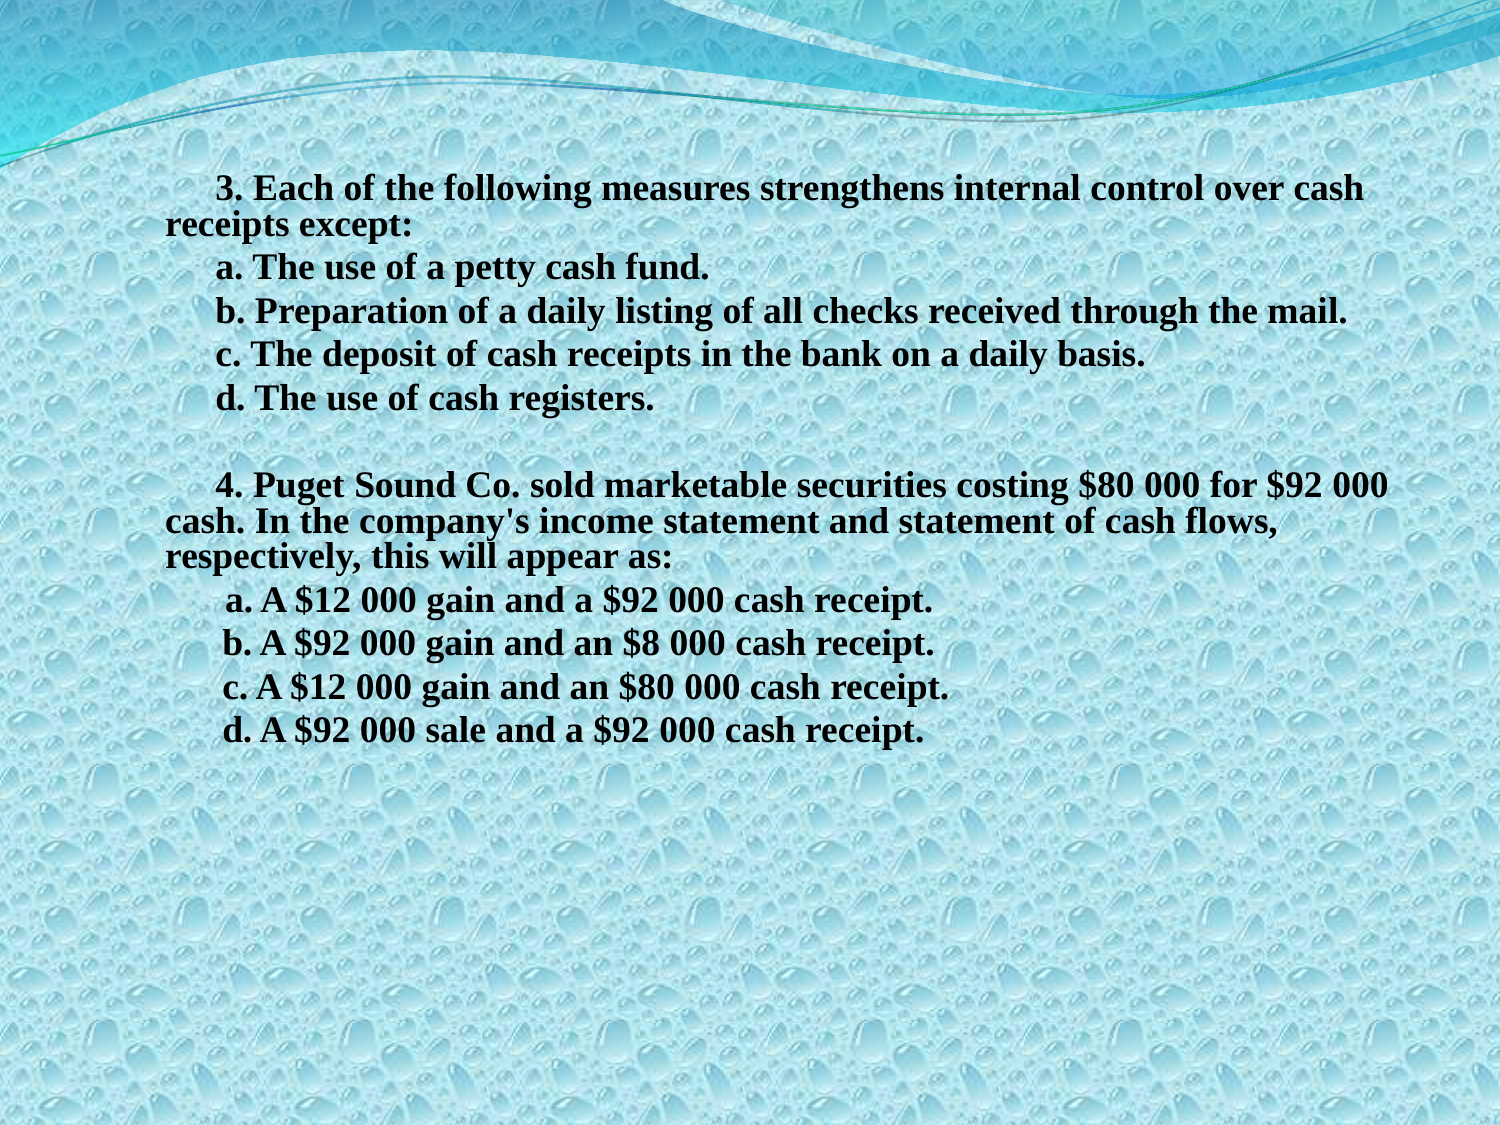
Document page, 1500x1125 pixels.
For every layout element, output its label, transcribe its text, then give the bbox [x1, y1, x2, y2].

list 3. Each of the following measures strengthens internal control over cash receipts except: a. The use of a petty cash fund. b. Preparation of a daily listing of all checks received through the mail. c. The deposit of cash receipts in the bank on a daily basis. d. The use of cash registers. 4. Puget Sound Co. sold marketable securities costing $80 000 for $92 000 cash. In the company's income statement and statement of cash flows, respectively, this will appear as: a. A $12 000 gain and a $92 000 cash receipt. b. A $92 000 gain and an $8 000 cash receipt. c. A $12 000 gain and an $80 000 cash receipt. d. A $92 000 sale and a $92 000 cash receipt. [105, 163, 1456, 821]
picture [0, 0, 1500, 1125]
